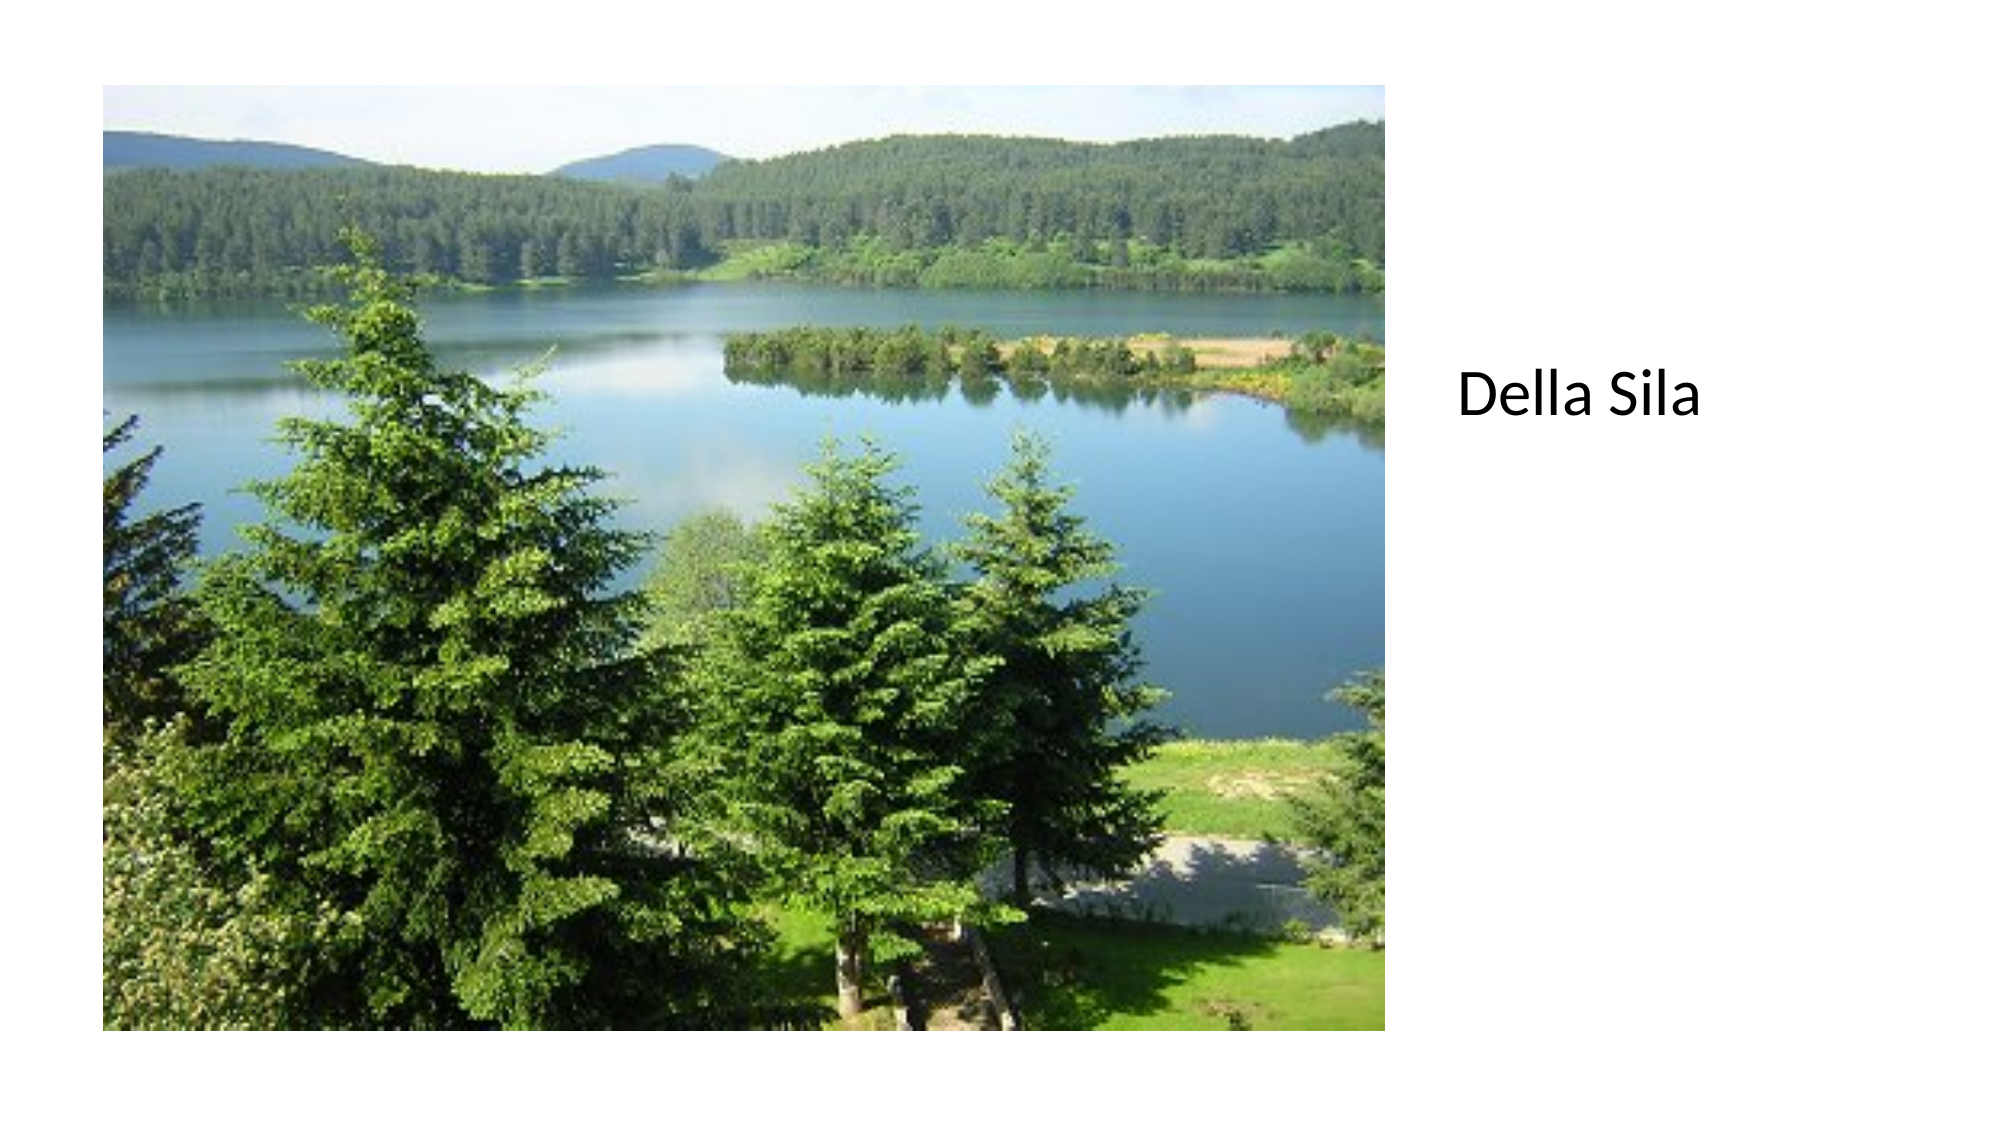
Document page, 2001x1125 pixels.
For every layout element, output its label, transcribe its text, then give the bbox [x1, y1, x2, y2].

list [103, 85, 1385, 1031]
text_box Della Sila [1442, 341, 1718, 437]
